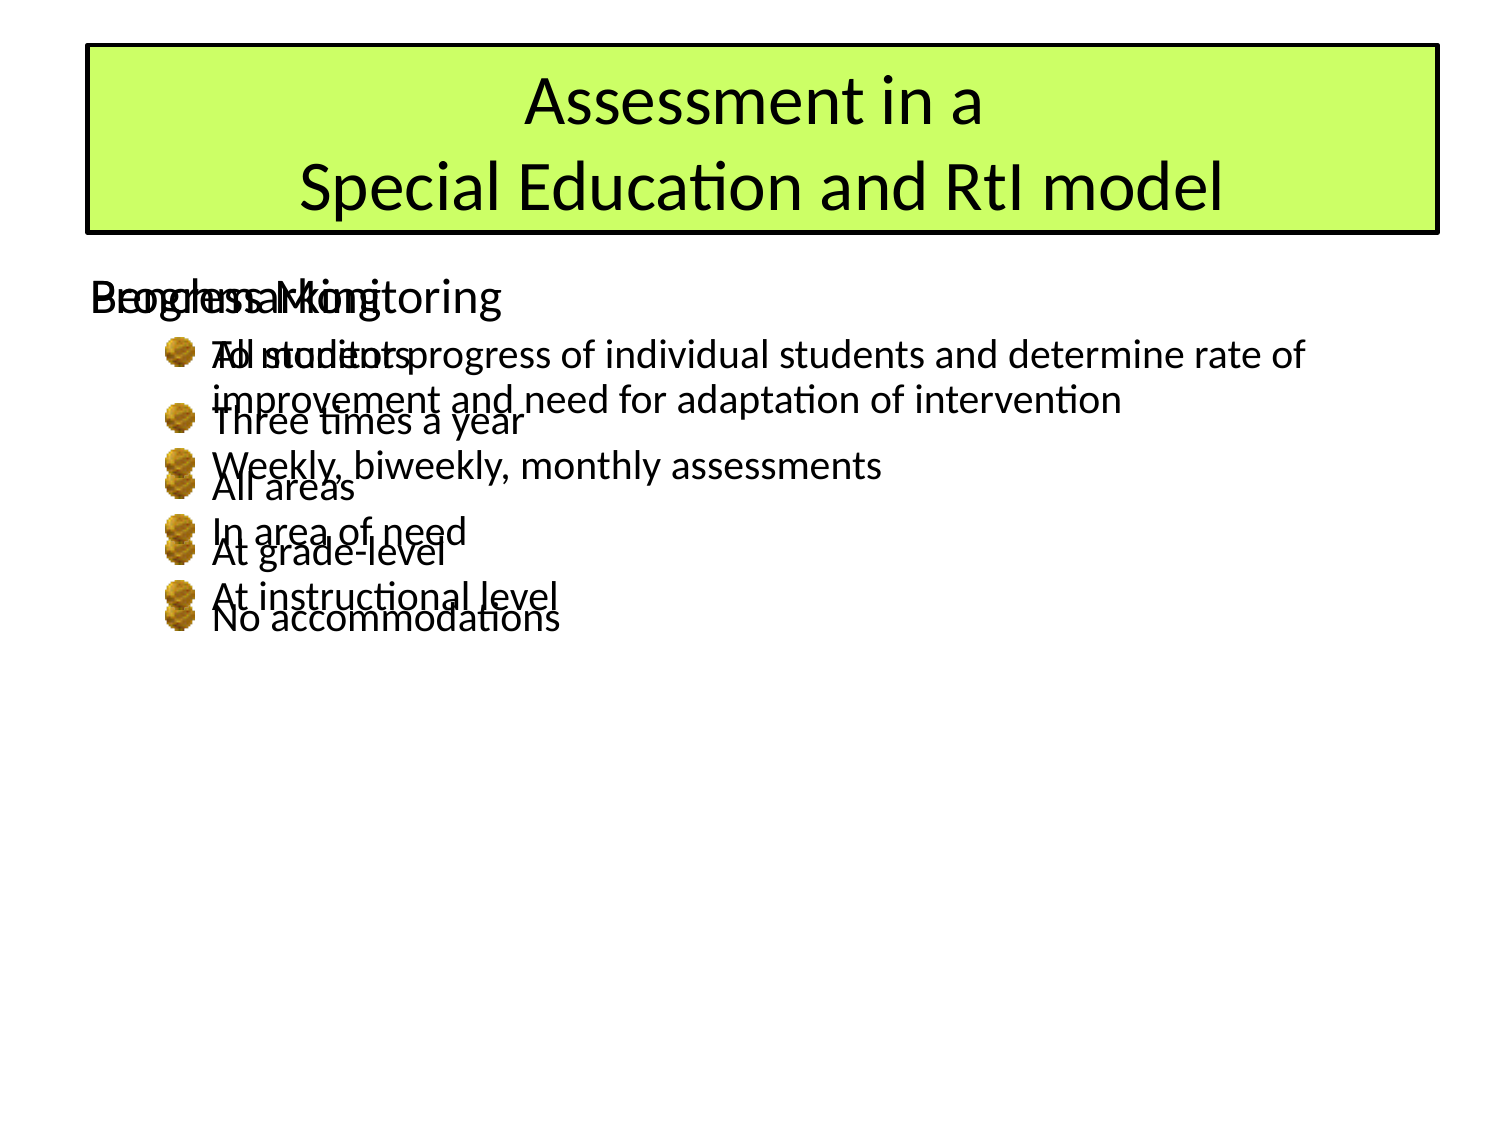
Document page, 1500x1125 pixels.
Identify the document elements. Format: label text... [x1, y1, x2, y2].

picture [165, 580, 195, 610]
picture [165, 448, 195, 478]
text_box Assessment in a Special Education and RtI model [87, 45, 1438, 233]
picture [165, 514, 195, 544]
list Progress Monitoring To monitor progress of individual students and determine rate of improvement and need for adaptation of intervention Weekly, biweekly, monthly assessments In area of need At instructional level [75, 262, 1425, 1005]
picture [165, 337, 195, 367]
